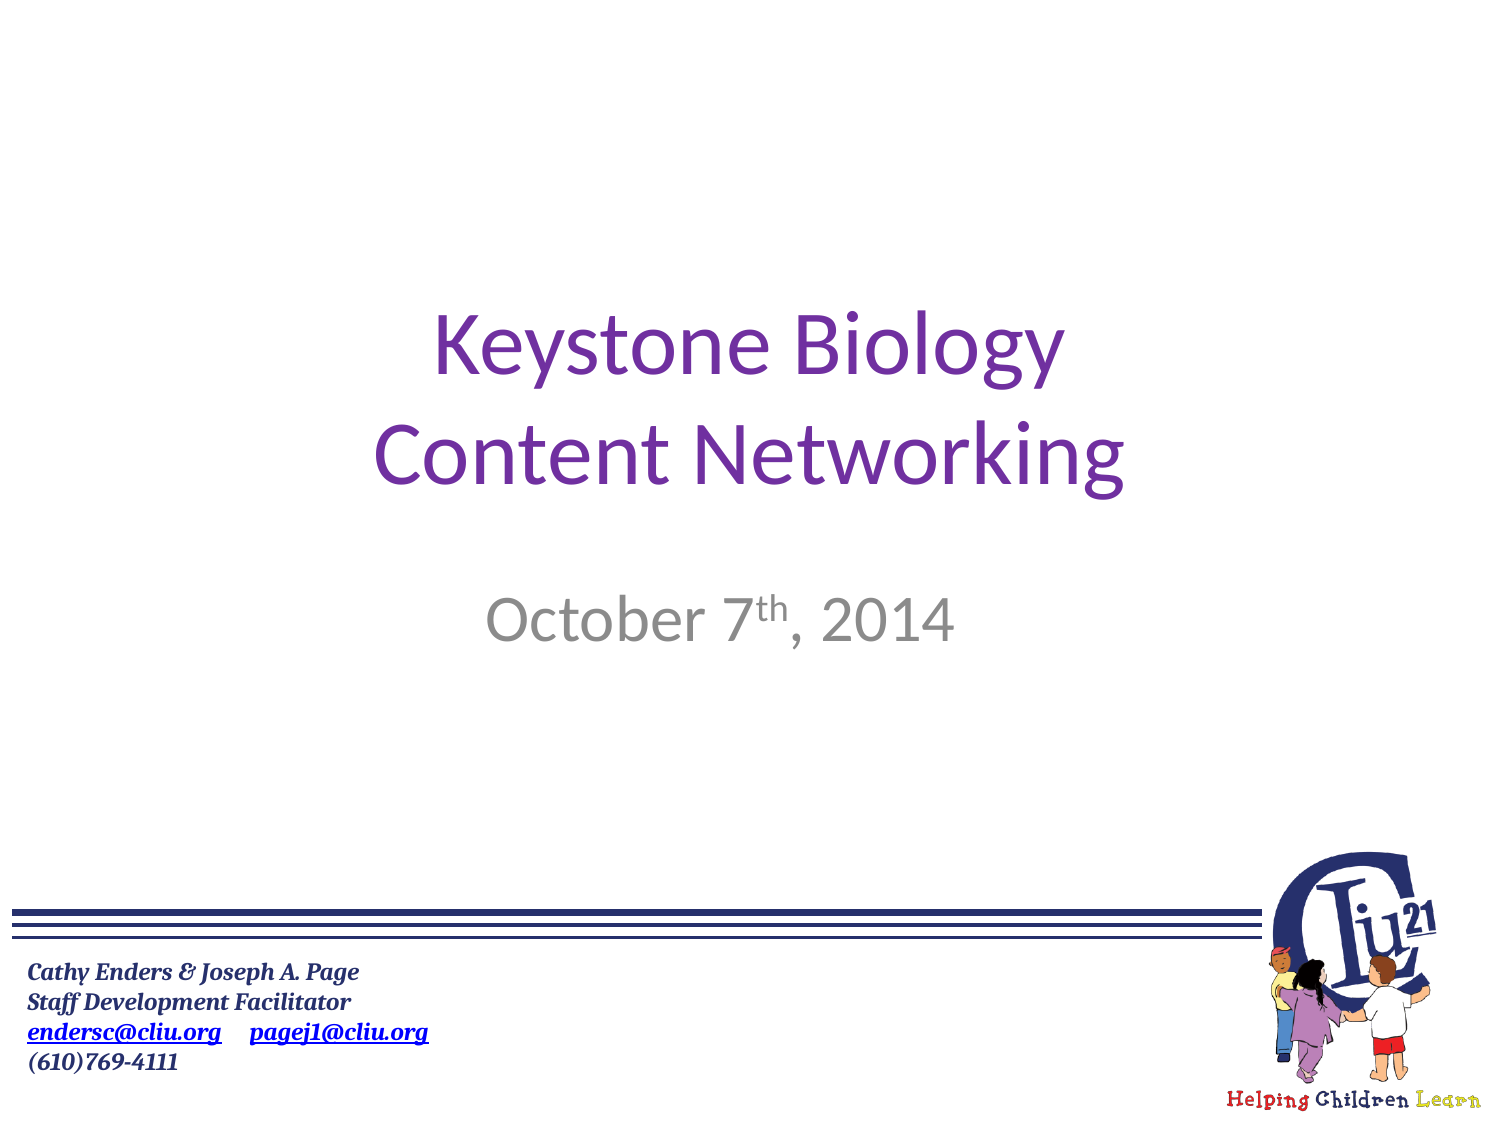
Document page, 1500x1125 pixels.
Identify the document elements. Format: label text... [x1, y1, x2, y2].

title Keystone Biology Content Networking [112, 272, 1388, 514]
subtitle October 7th, 2014 [195, 566, 1246, 855]
picture [1208, 837, 1500, 1121]
text_box Cathy Enders & Joseph A. Page Staff Development Facilitator endersc@cliu.org pagej1@cliu.org (610)769-4111 [12, 947, 579, 1083]
